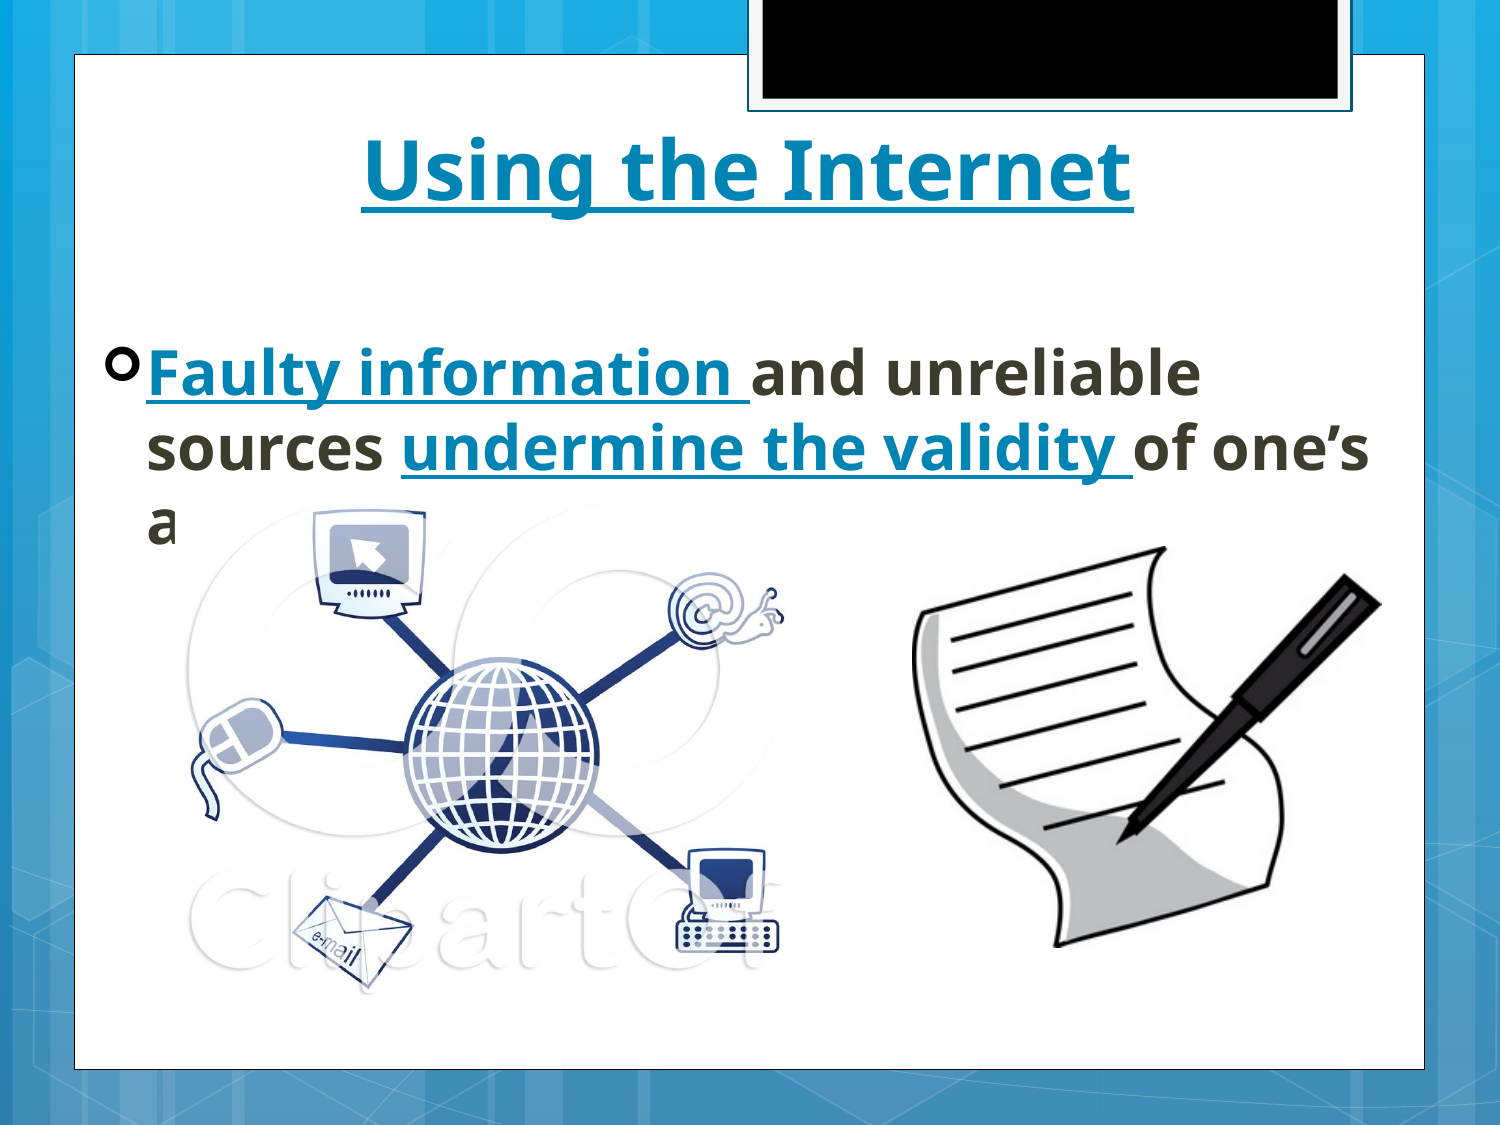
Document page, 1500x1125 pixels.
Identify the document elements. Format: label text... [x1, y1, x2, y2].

picture [912, 545, 1382, 949]
list Faulty information and unreliable sources undermine the validity of one’s argument [75, 237, 1425, 1075]
picture [174, 499, 801, 995]
title Using the Internet [171, 37, 1324, 225]
